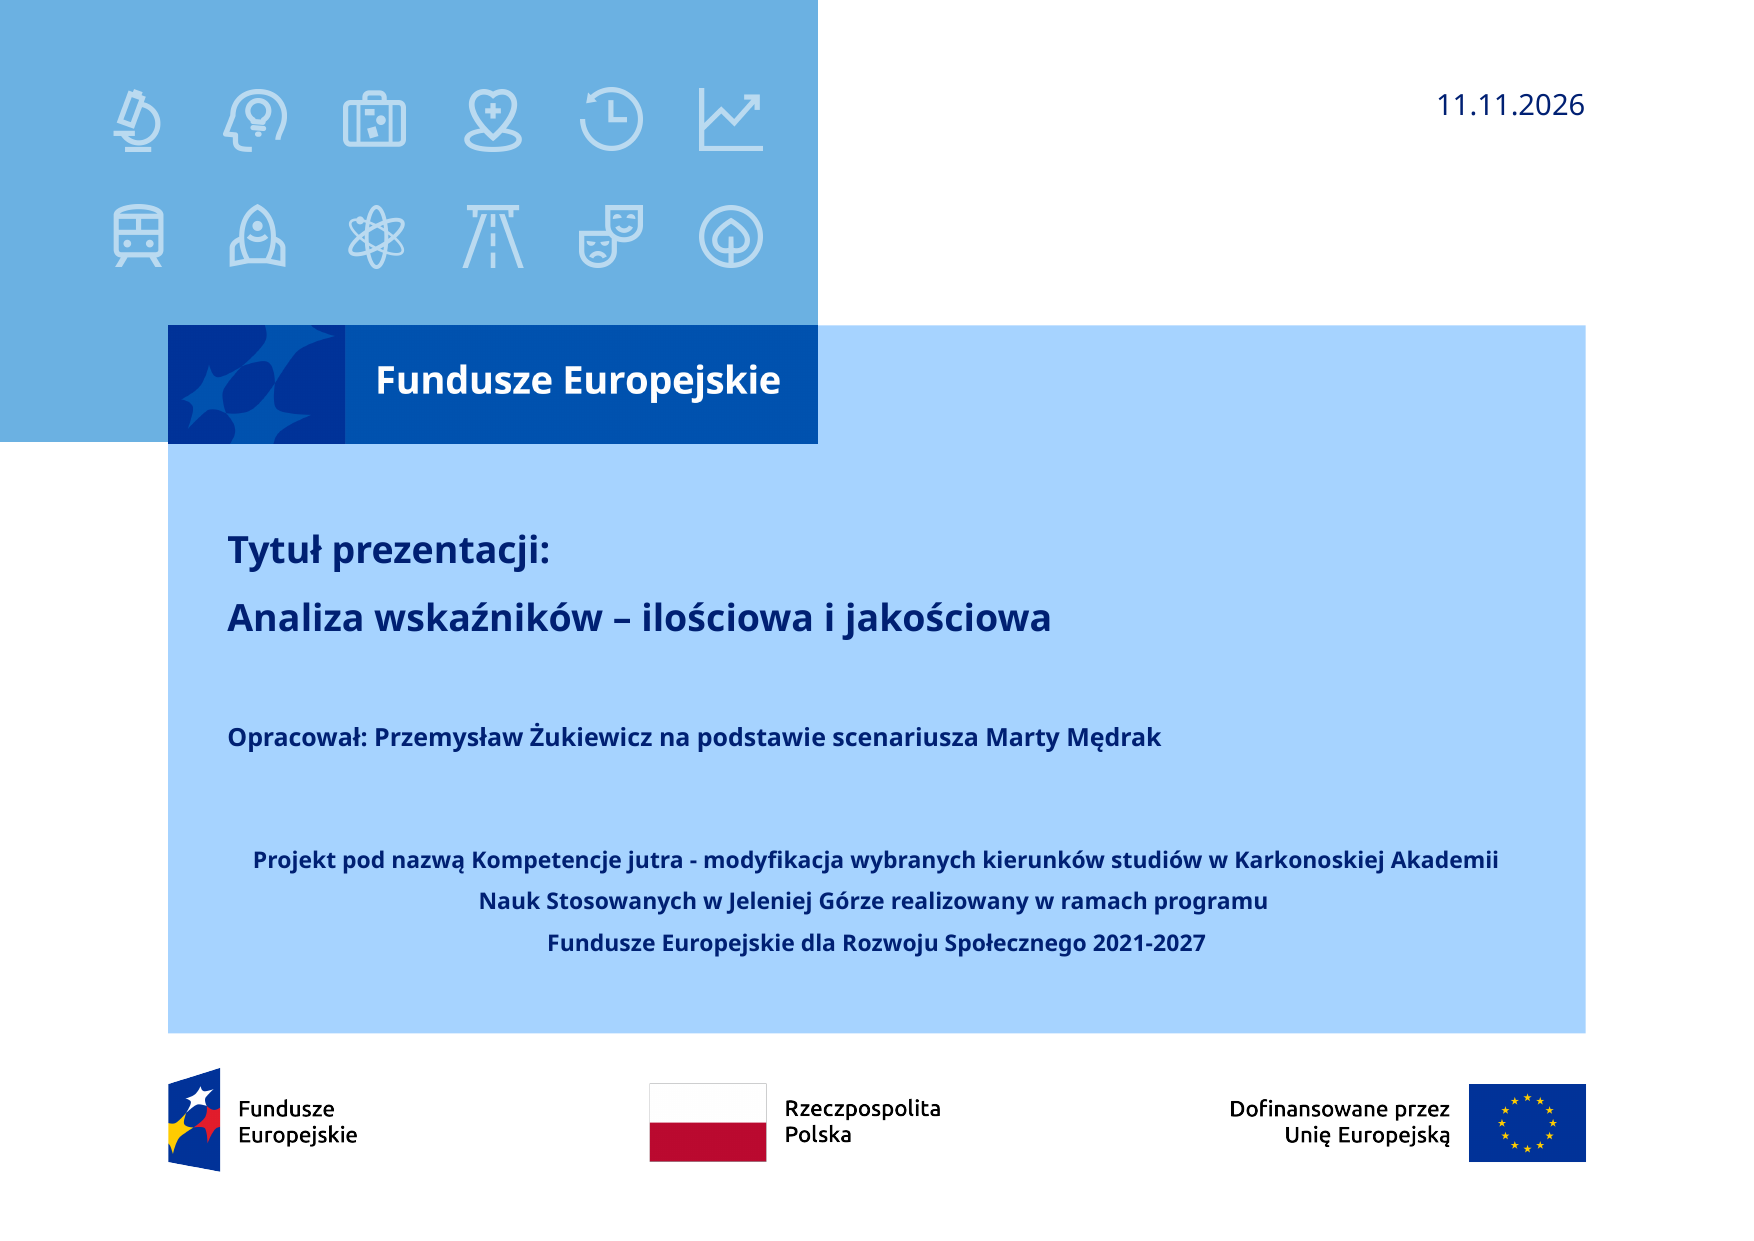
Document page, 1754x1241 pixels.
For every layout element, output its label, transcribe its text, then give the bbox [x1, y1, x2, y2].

picture [129, 1045, 396, 1201]
picture [610, 1044, 979, 1201]
title Tytuł prezentacji: Analiza wskaźników – ilościowa i jakościowa Opracował: Przemysław Żukiewicz na podstawie scenariusza Marty Mędrak [227, 503, 1527, 786]
picture [1192, 1045, 1625, 1201]
picture [168, 325, 818, 444]
subtitle Projekt pod nazwą Kompetencje jutra - modyfikacja wybranych kierunków studiów w Karkonoskiej Akademii Nauk Stosowanych w Jeleniej Górze realizowany w ramach programu Fundusze Europejskie dla Rozwoju Społecznego 2021-2027 [227, 797, 1527, 975]
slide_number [1290, 88, 1586, 146]
